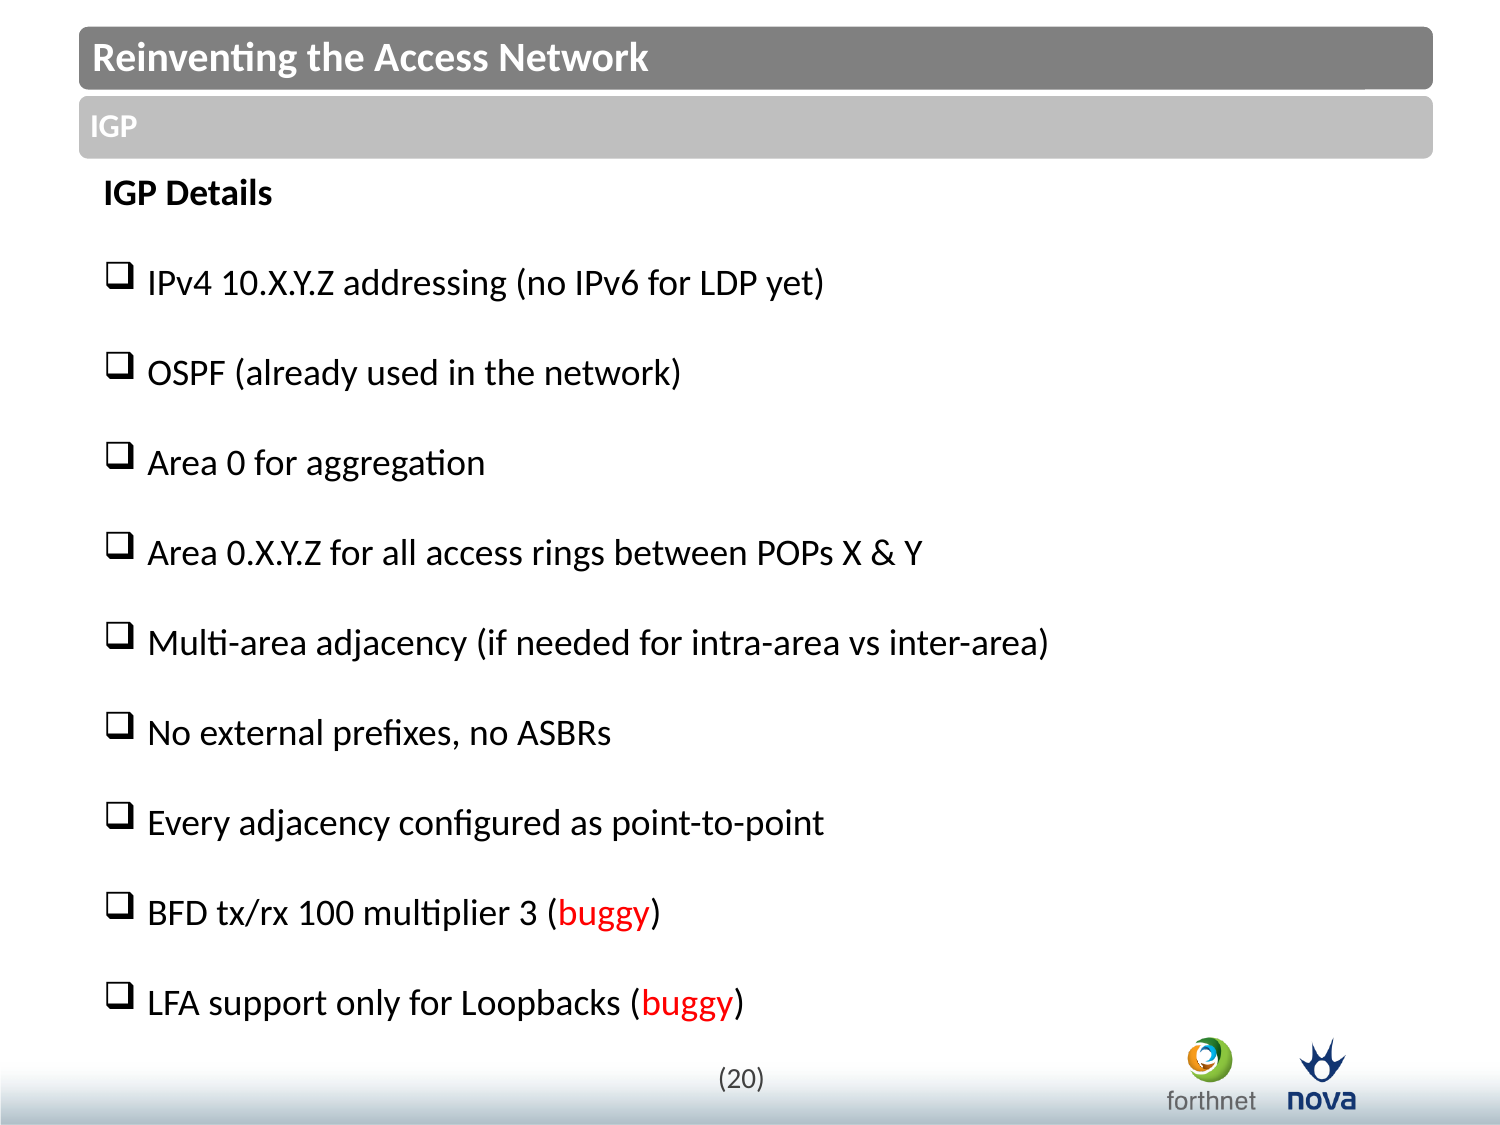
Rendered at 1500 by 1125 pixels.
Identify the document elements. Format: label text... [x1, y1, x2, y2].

slide_number (20) [703, 1046, 1054, 1107]
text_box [76, 24, 1436, 162]
text_box IGP Details IPv4 10.X.Y.Z addressing (no IPv6 for LDP yet) OSPF (already used in the network) Area 0 for aggregation Area 0.X.Y.Z for all access rings between POPs X & Y Multi-area adjacency (if needed for intra-area vs inter-area) No external prefixes, no ASBRs Every adjacency configured as point-to-point BFD tx/rx 100 multiplier 3 (buggy) LFA support only for Loopbacks (buggy) [88, 169, 1424, 1031]
picture [2, 1031, 1500, 1125]
